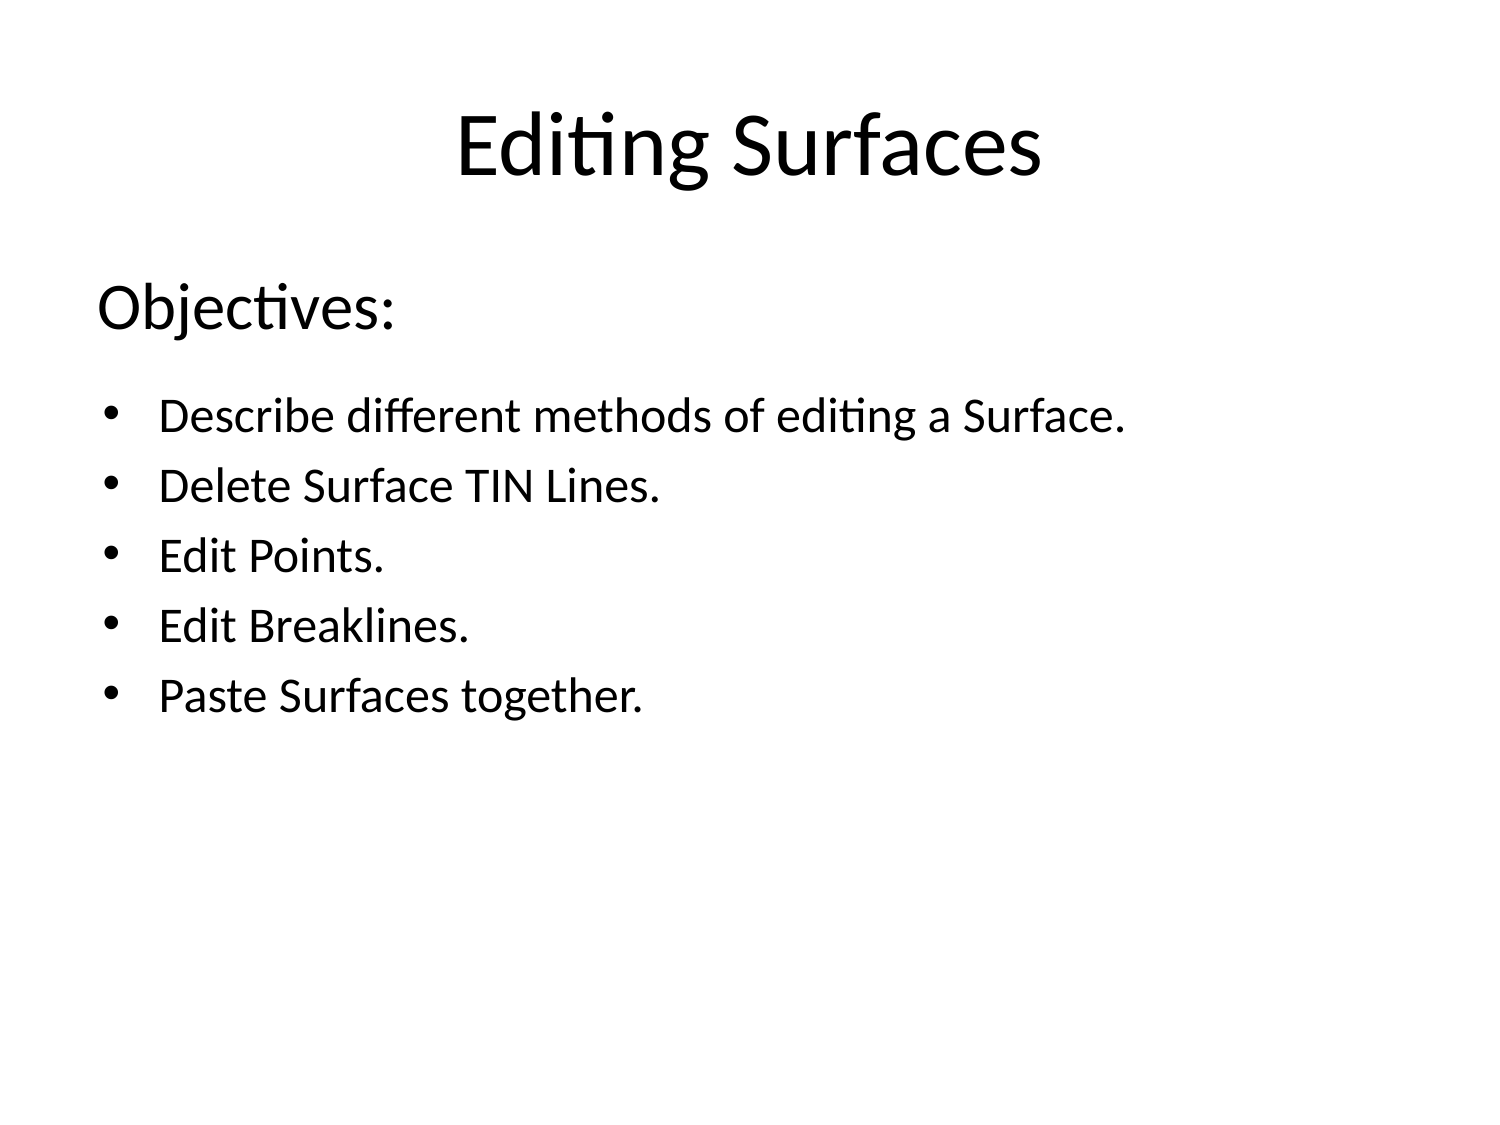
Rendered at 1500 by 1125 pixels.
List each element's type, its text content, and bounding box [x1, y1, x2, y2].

list Describe different methods of editing a Surface. Delete Surface TIN Lines. Edit Points. Edit Breaklines. Paste Surfaces together. [87, 375, 1425, 1013]
text_box Objectives: [37, 237, 413, 350]
title Editing Surfaces [75, 45, 1425, 233]
